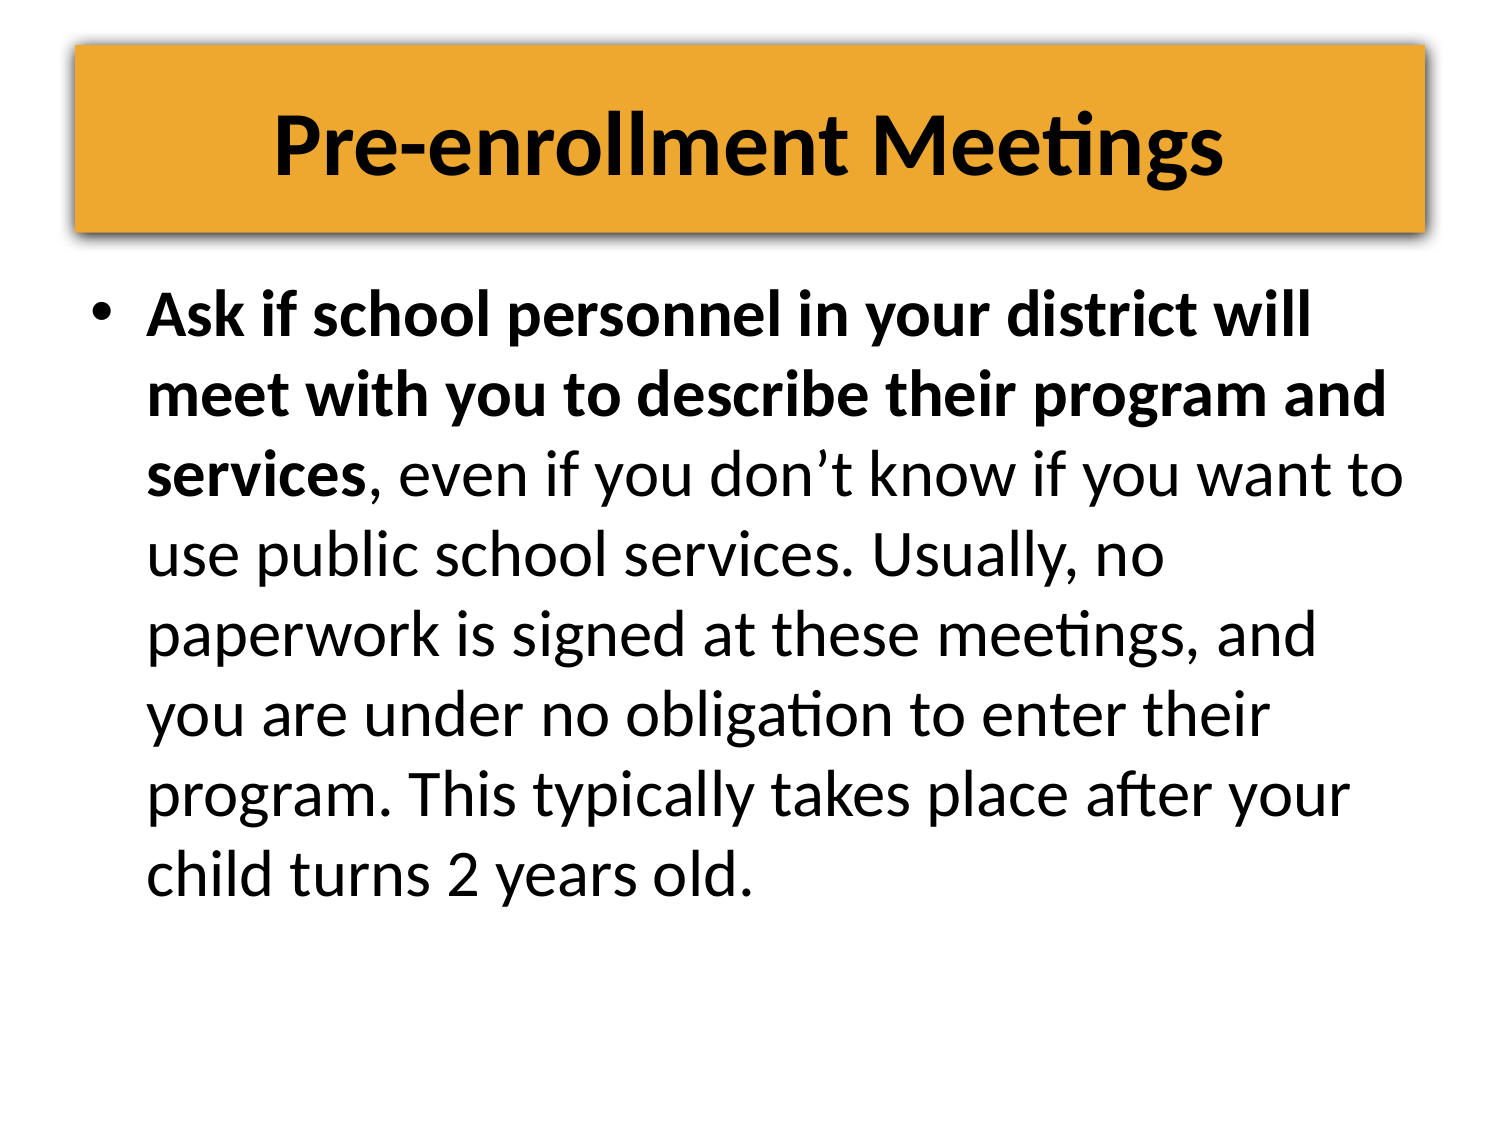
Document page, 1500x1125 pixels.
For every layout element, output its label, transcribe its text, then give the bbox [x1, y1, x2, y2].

title Pre-enrollment Meetings [75, 45, 1425, 233]
list Ask if school personnel in your district will meet with you to describe their program and services, even if you don’t know if you want to use public school services. Usually, no paperwork is signed at these meetings, and you are under no obligation to enter their program. This typically takes place after your child turns 2 years old. [75, 262, 1425, 1005]
